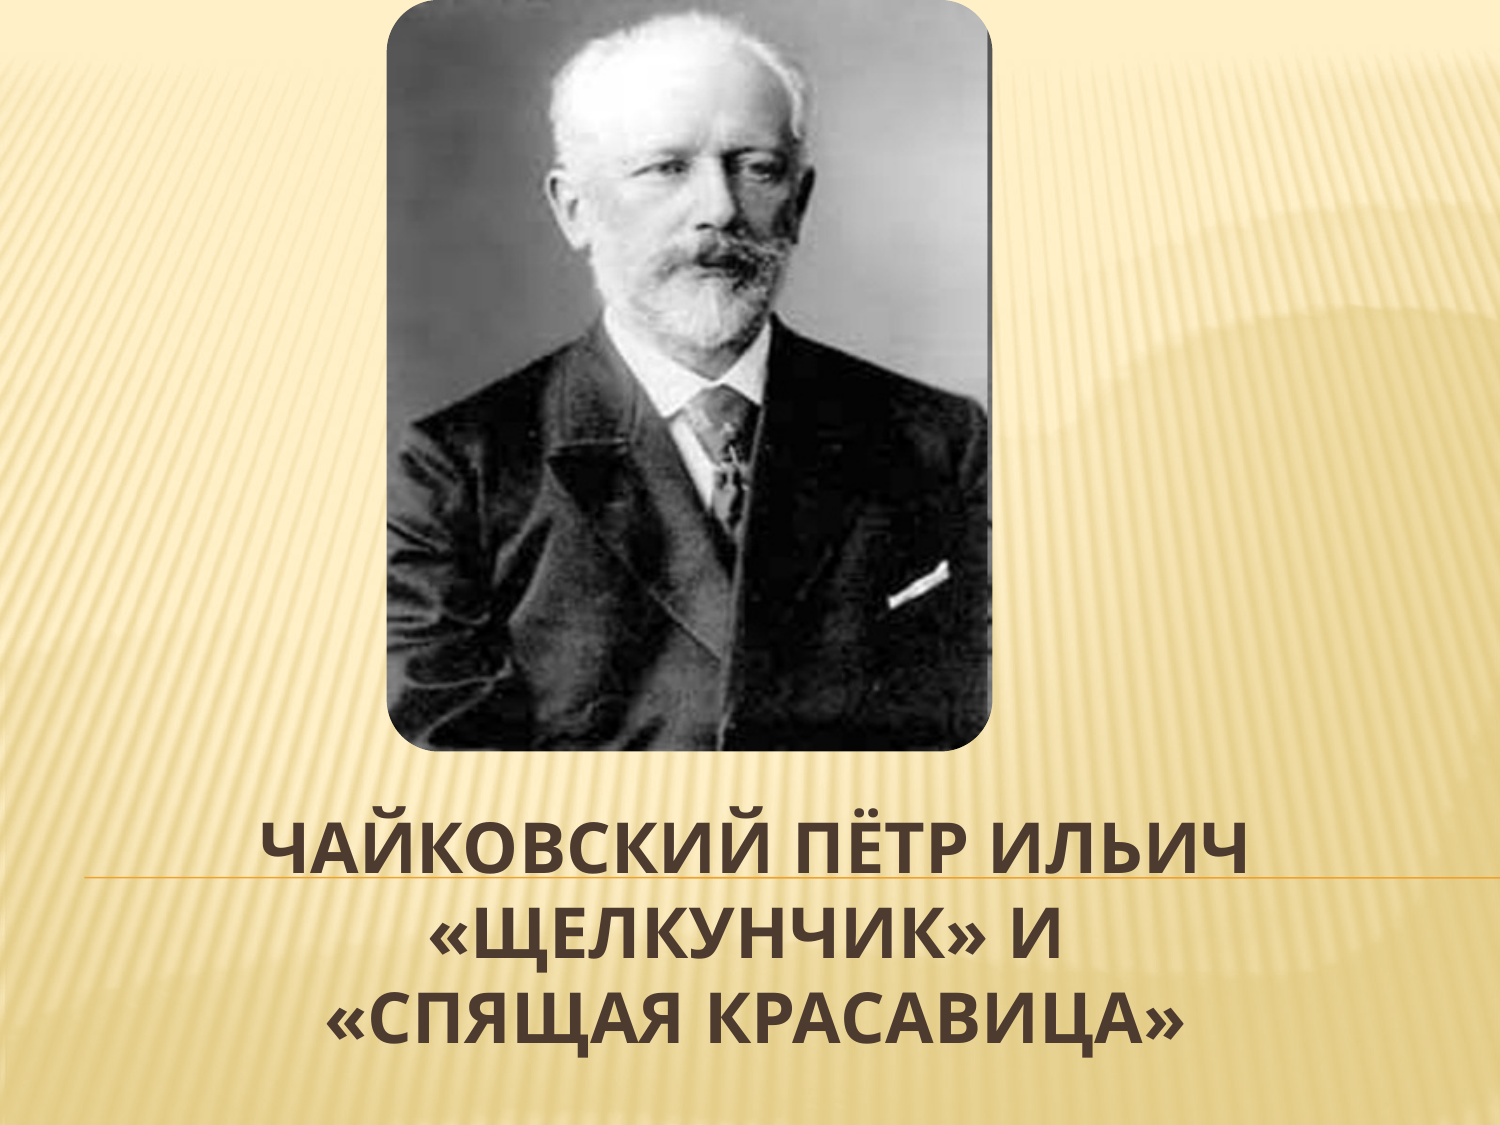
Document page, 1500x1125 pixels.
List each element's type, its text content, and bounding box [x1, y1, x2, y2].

title Чайковский Пётр Ильич «Щелкунчик» и «Спящая красавица» [62, 796, 1450, 1067]
picture [386, 0, 993, 752]
